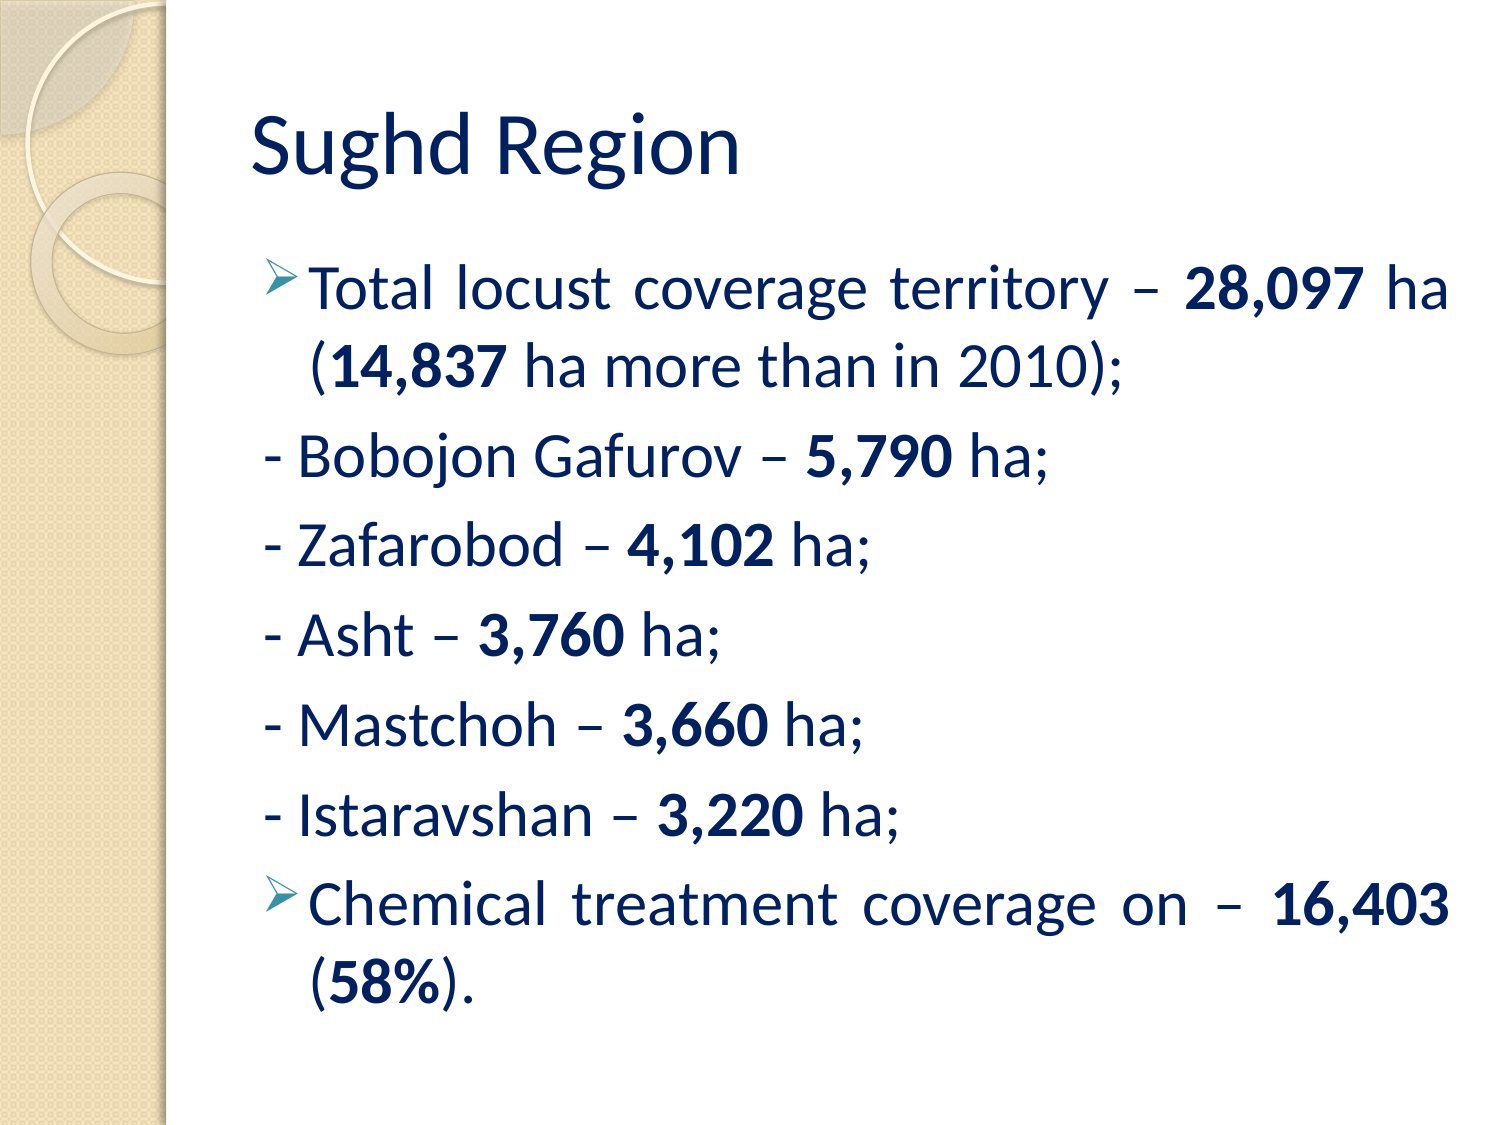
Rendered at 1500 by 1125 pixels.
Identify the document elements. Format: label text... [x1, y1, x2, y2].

list Total locust coverage territory – 28,097 ha (14,837 ha more than in 2010); - Bobojon Gafurov – 5,790 ha; - Zafarobod – 4,102 ha; - Asht – 3,760 ha; - Mastchoh – 3,660 ha; - Istaravshan – 3,220 ha; Chemical treatment coverage on – 16,403 (58%). [235, 237, 1466, 1025]
title Sughd Region [235, 45, 1466, 233]
